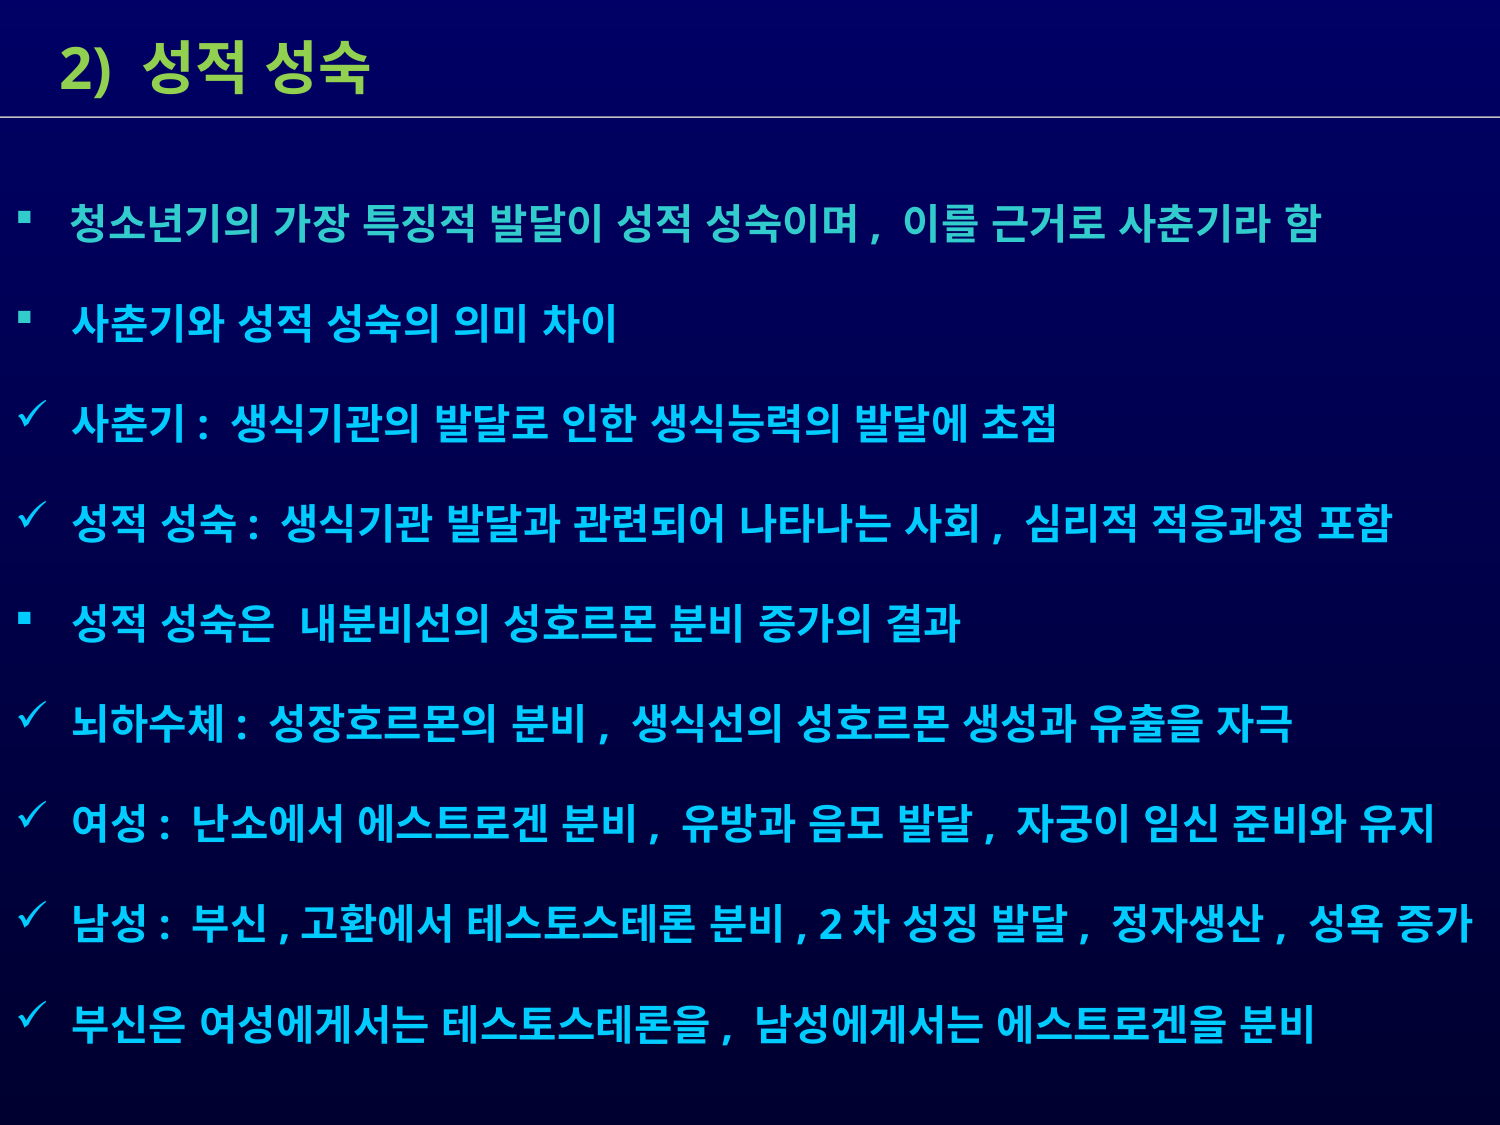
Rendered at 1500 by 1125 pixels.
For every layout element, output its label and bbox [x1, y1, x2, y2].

text_box [0, 23, 1500, 1065]
